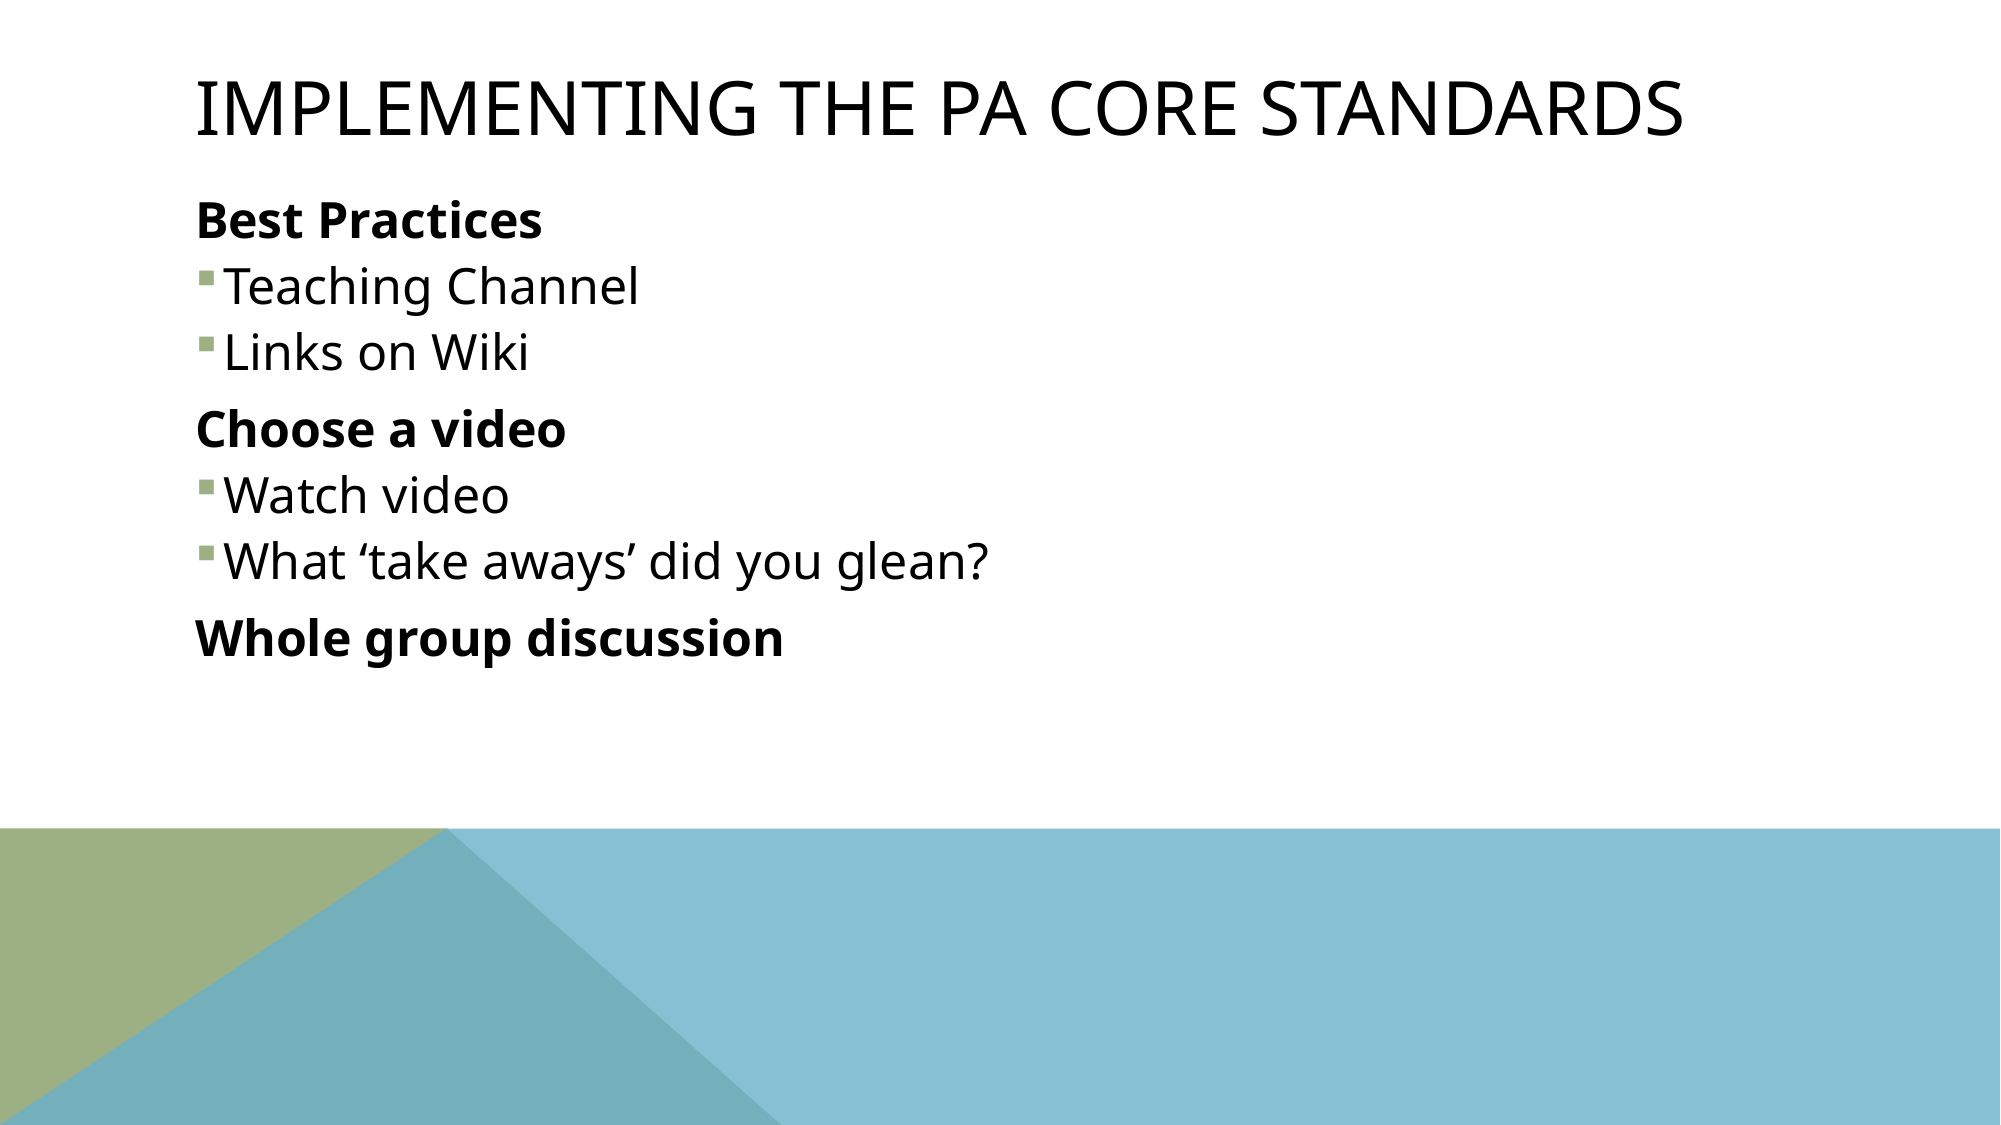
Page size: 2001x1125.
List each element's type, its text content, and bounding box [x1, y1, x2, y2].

title Implementing the PA Core Standards [180, 60, 1825, 150]
list Best Practices Teaching Channel Links on Wiki Choose a video Watch video What ‘take aways’ did you glean? Whole group discussion [180, 180, 1825, 768]
